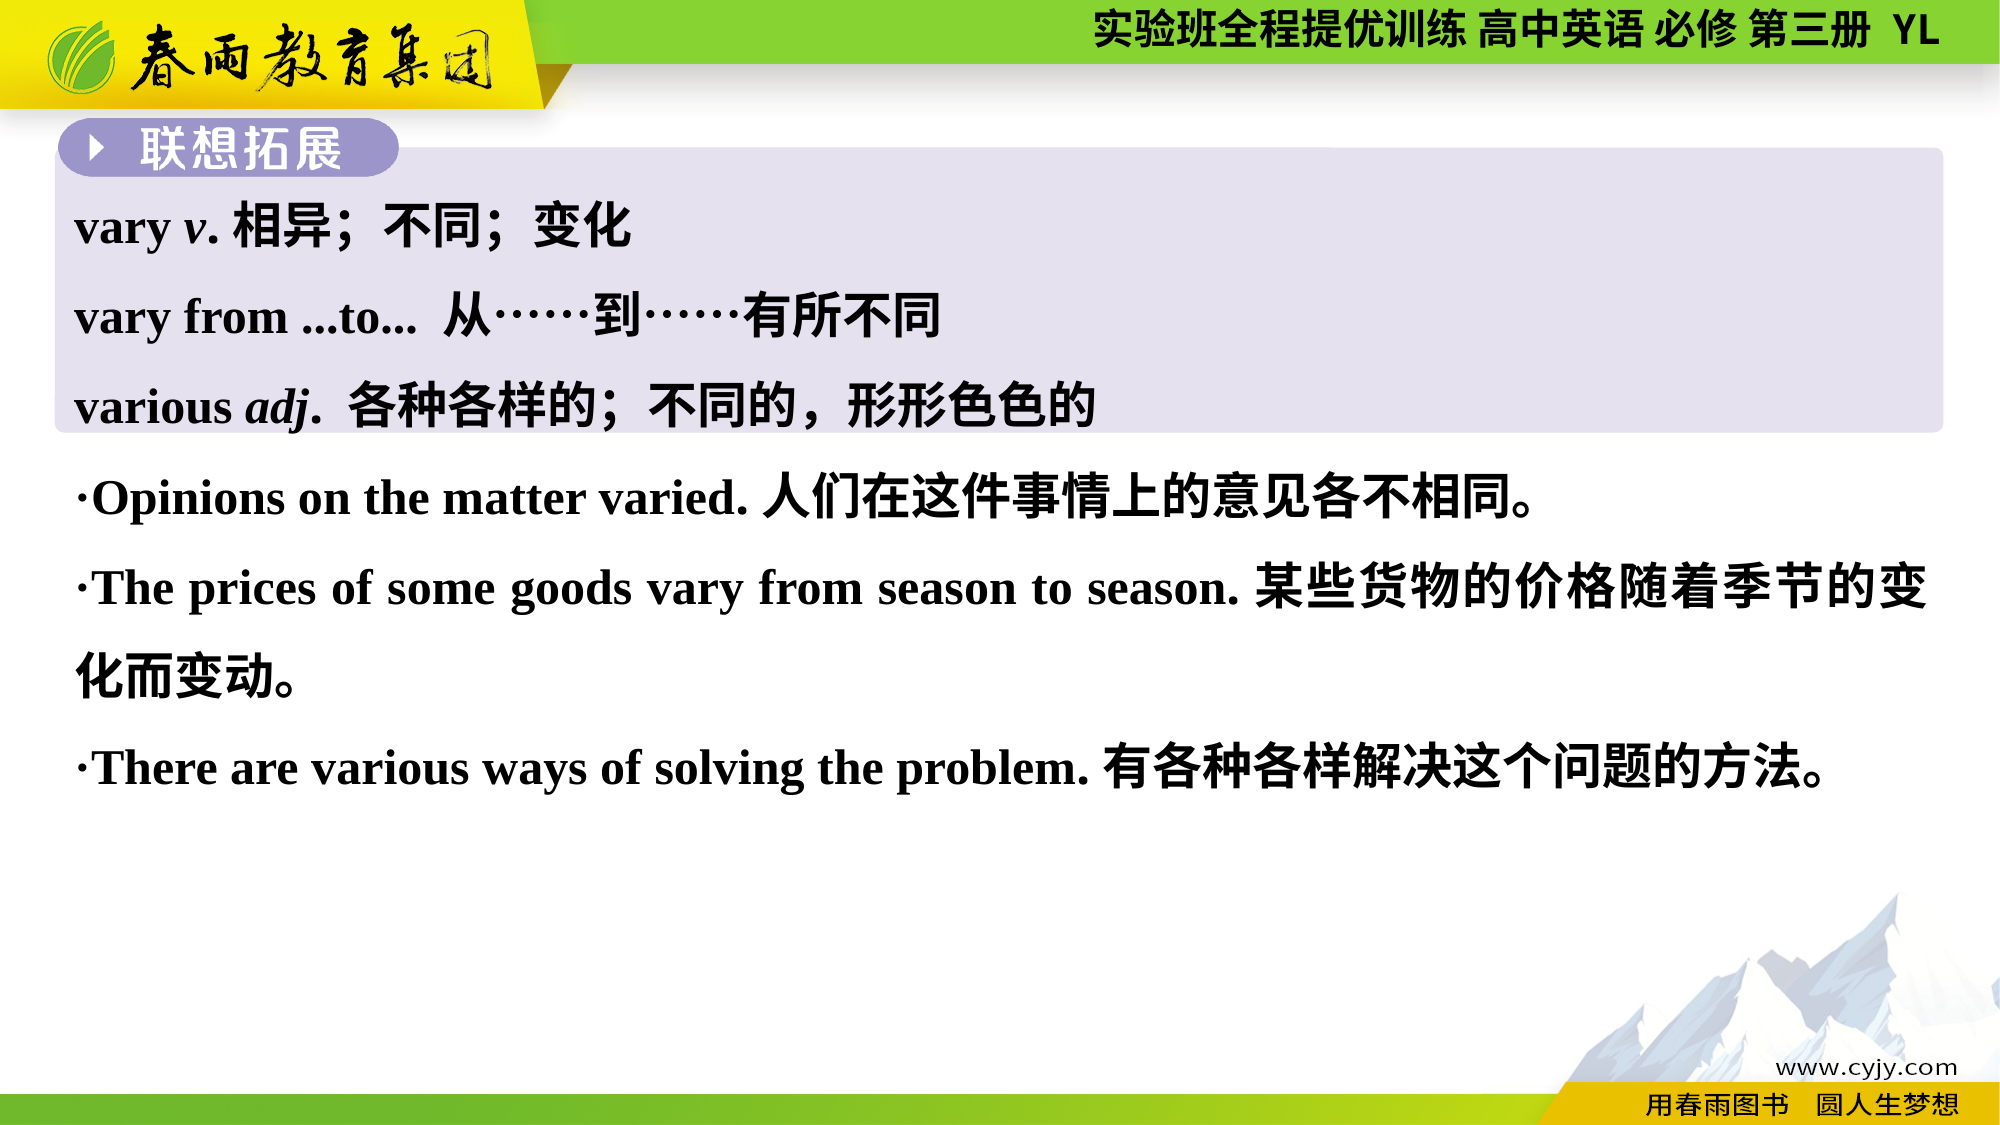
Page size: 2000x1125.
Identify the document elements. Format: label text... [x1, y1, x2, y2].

text_box [403, 147, 1944, 156]
list vary v.相异；不同；变化 vary from ...to... 从……到……有所不同 various adj. 各种各样的；不同的，形形色色的 [59, 156, 1944, 426]
text_box ·Opinions on the matter varied.人们在这件事情上的意见各不相同。 ·The prices of some goods vary from season to season.某些货物的价格随着季节的变化而变动。 ·There are various ways of solving the problem.有各种各样解决这个问题的方法。 [59, 426, 1944, 802]
text_box [54, 183, 59, 432]
picture [0, 0, 2000, 1125]
